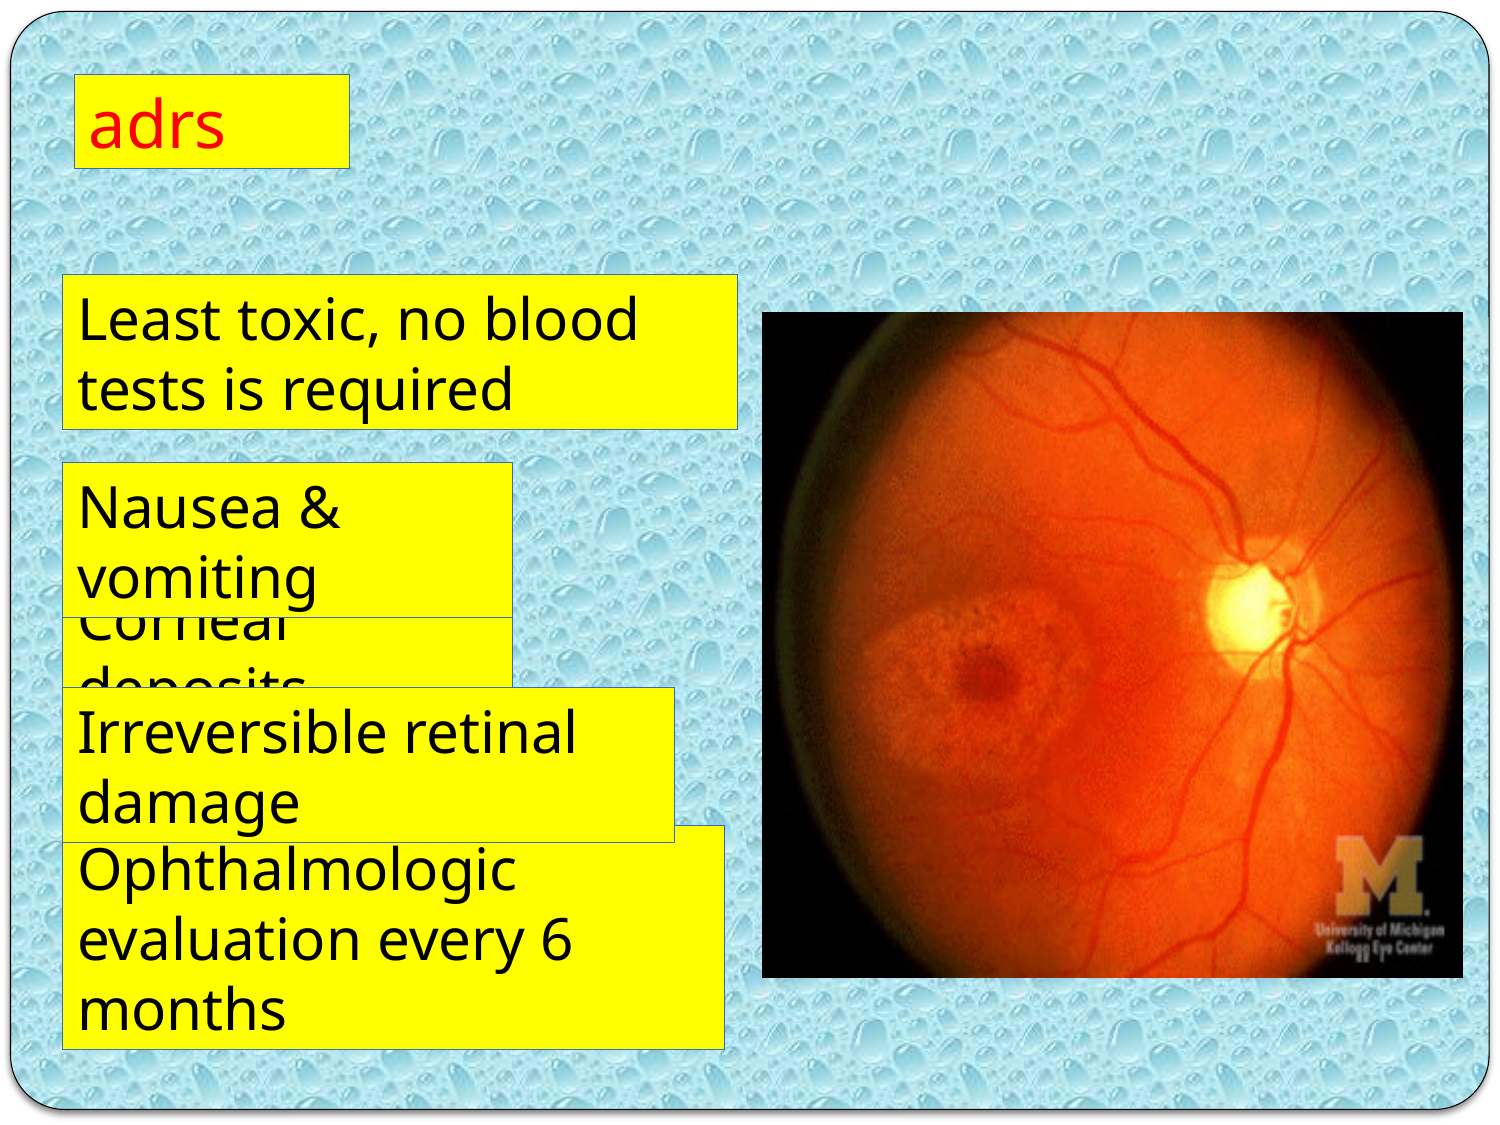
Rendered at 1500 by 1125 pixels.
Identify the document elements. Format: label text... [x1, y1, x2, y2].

text_box Ophthalmologic evaluation every 6 months [62, 825, 725, 1050]
text_box Irreversible retinal damage [62, 687, 675, 843]
text_box adrs [74, 74, 350, 169]
text_box Corneal deposits [62, 618, 513, 687]
text_box Least toxic, no blood tests is required [62, 274, 738, 430]
text_box Nausea & vomiting [62, 462, 513, 618]
picture [12, 12, 1488, 1108]
